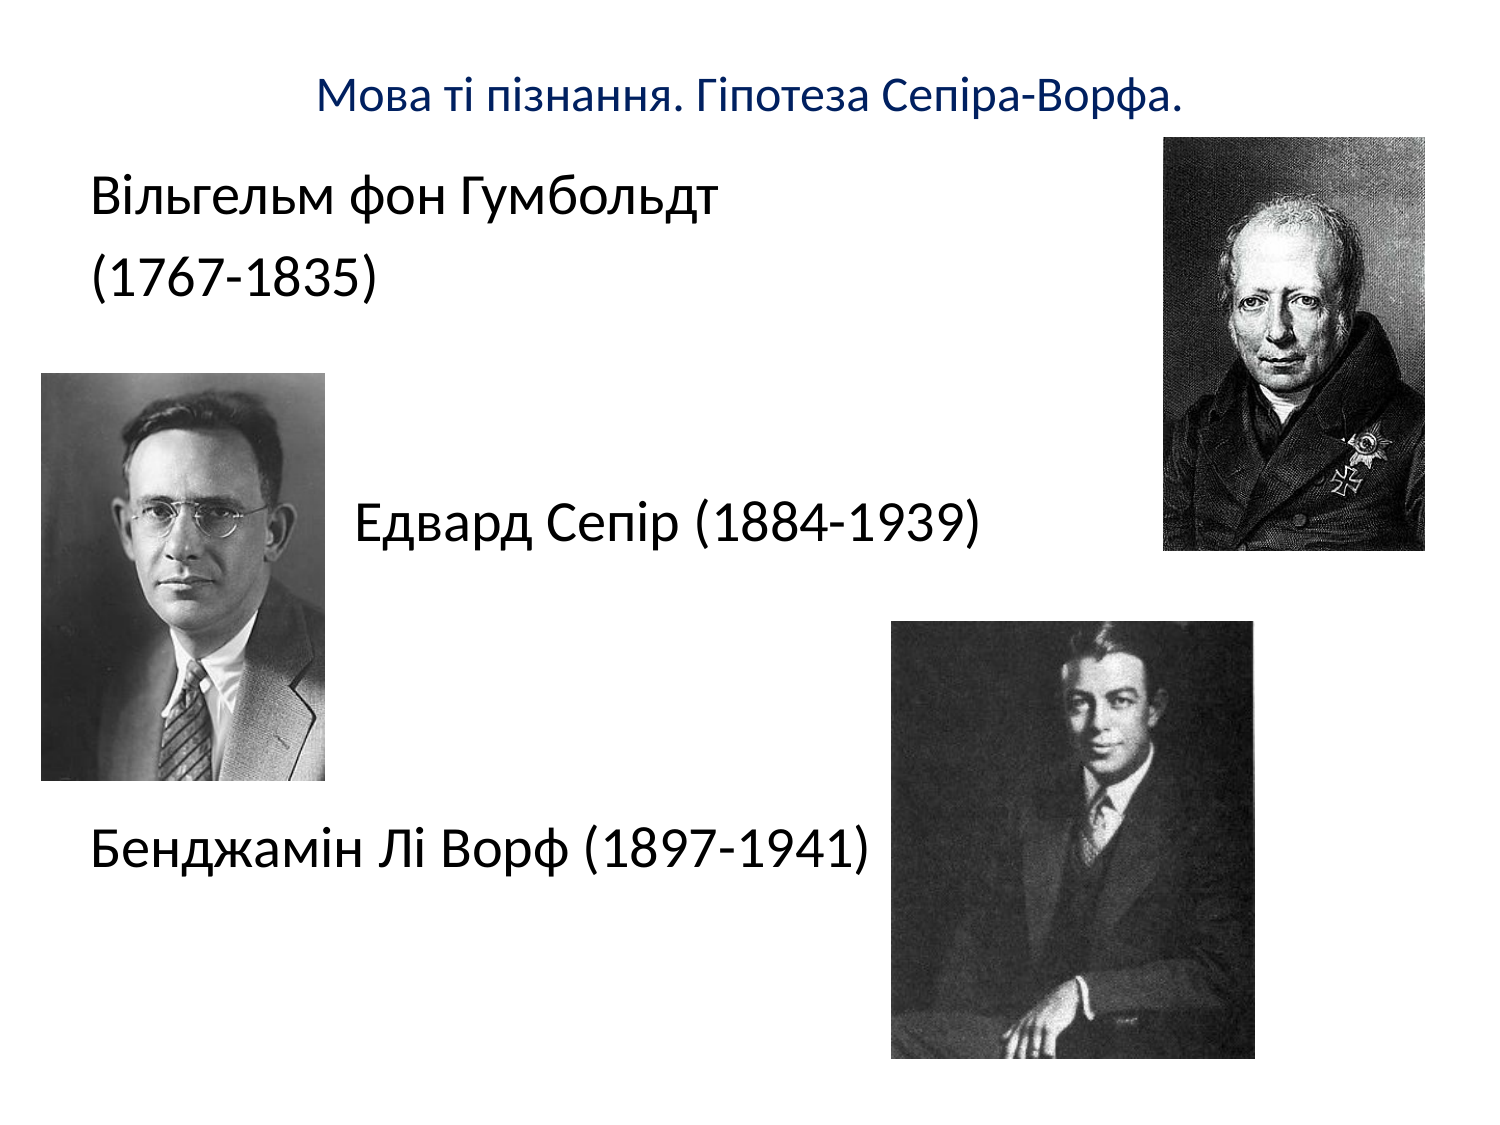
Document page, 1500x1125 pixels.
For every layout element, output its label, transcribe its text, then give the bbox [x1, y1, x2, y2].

picture [891, 621, 1255, 1060]
list Вільгельм фон Гумбольдт (1767-1835) Едвард Сепір (1884-1939) Бенджамін Лі Ворф (1897-1941) [75, 149, 1425, 1005]
picture [41, 373, 326, 781]
picture [1163, 136, 1425, 552]
title Мова ті пізнання. Гіпотеза Сепіра-Ворфа. [75, 45, 1425, 138]
